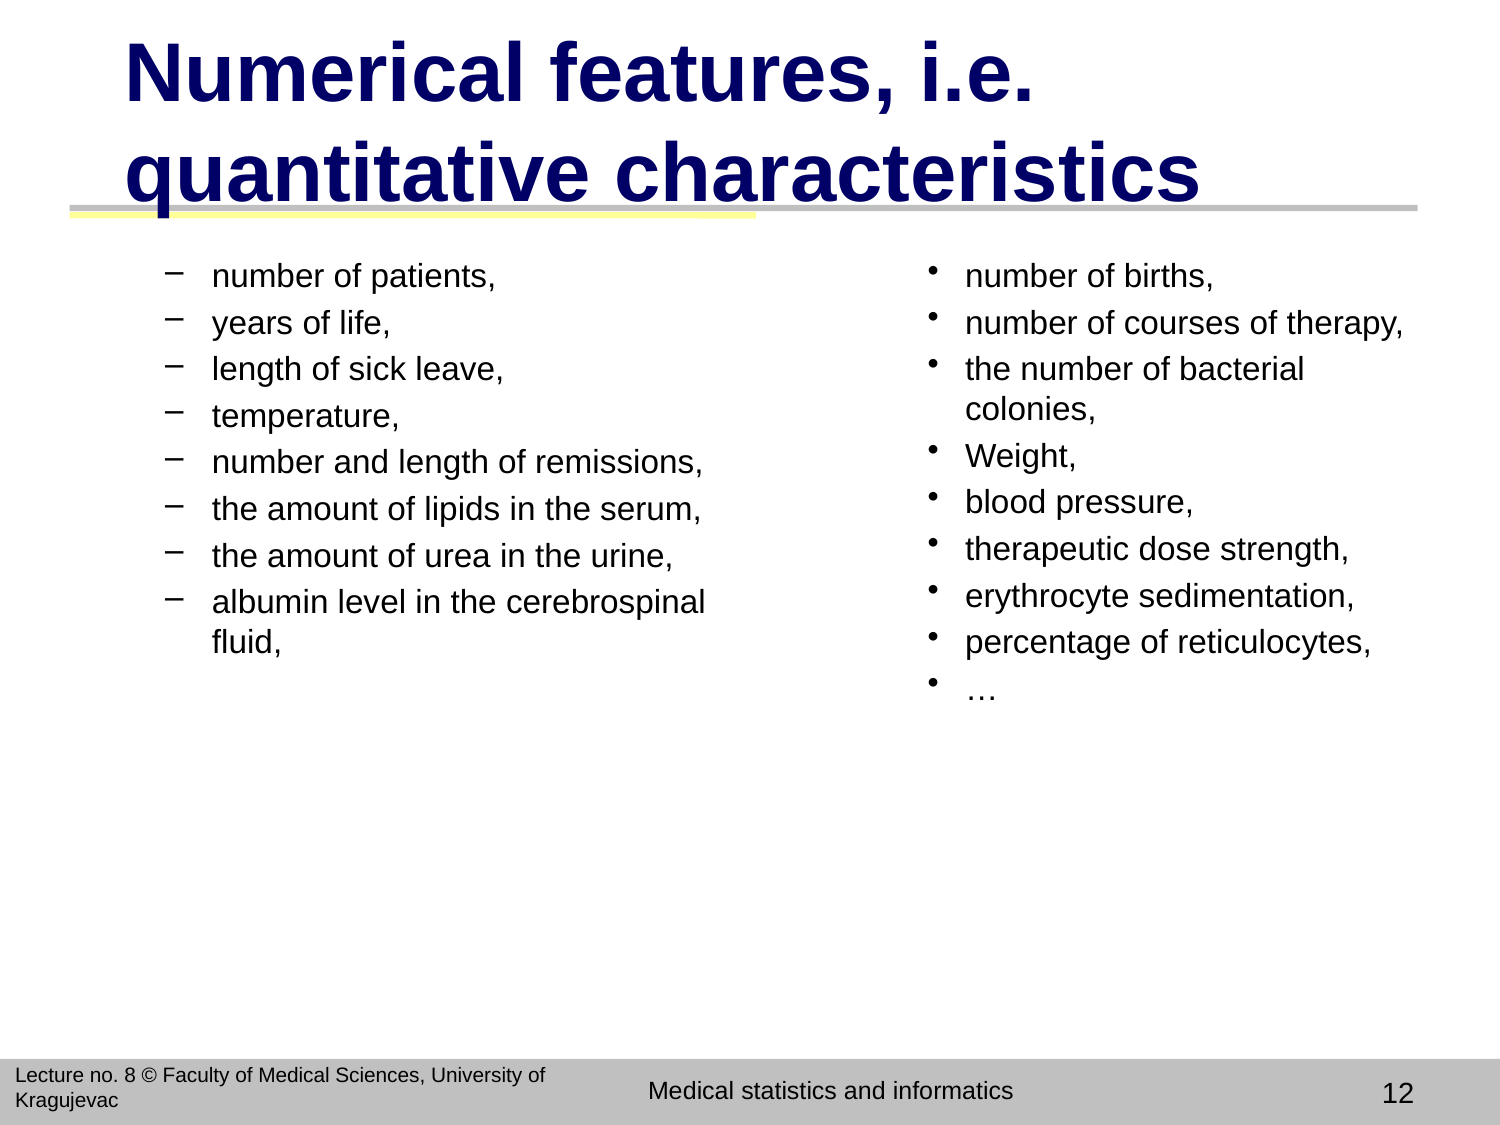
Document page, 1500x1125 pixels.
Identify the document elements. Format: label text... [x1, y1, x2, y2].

slide_number 12 [1164, 1066, 1430, 1125]
footer Medical statistics and informatics [512, 1066, 1151, 1125]
list number of patients, years of life, length of sick leave, temperature, number and length of remissions, the amount of lipids in the serum, the amount of urea in the urine, albumin level in the cerebrospinal fluid, [74, 246, 738, 1023]
list number of births, number of courses of therapy, the number of bacterial colonies, Weight, blood pressure, therapeutic dose strength, erythrocyte sedimentation, percentage of reticulocytes, … [762, 246, 1426, 1023]
title Numerical features, i.e. quantitative characteristics [109, 34, 1415, 202]
slide_number Lecture no. 8 © Faculty of Medical Sciences, University of Kragujevac [0, 1053, 614, 1108]
